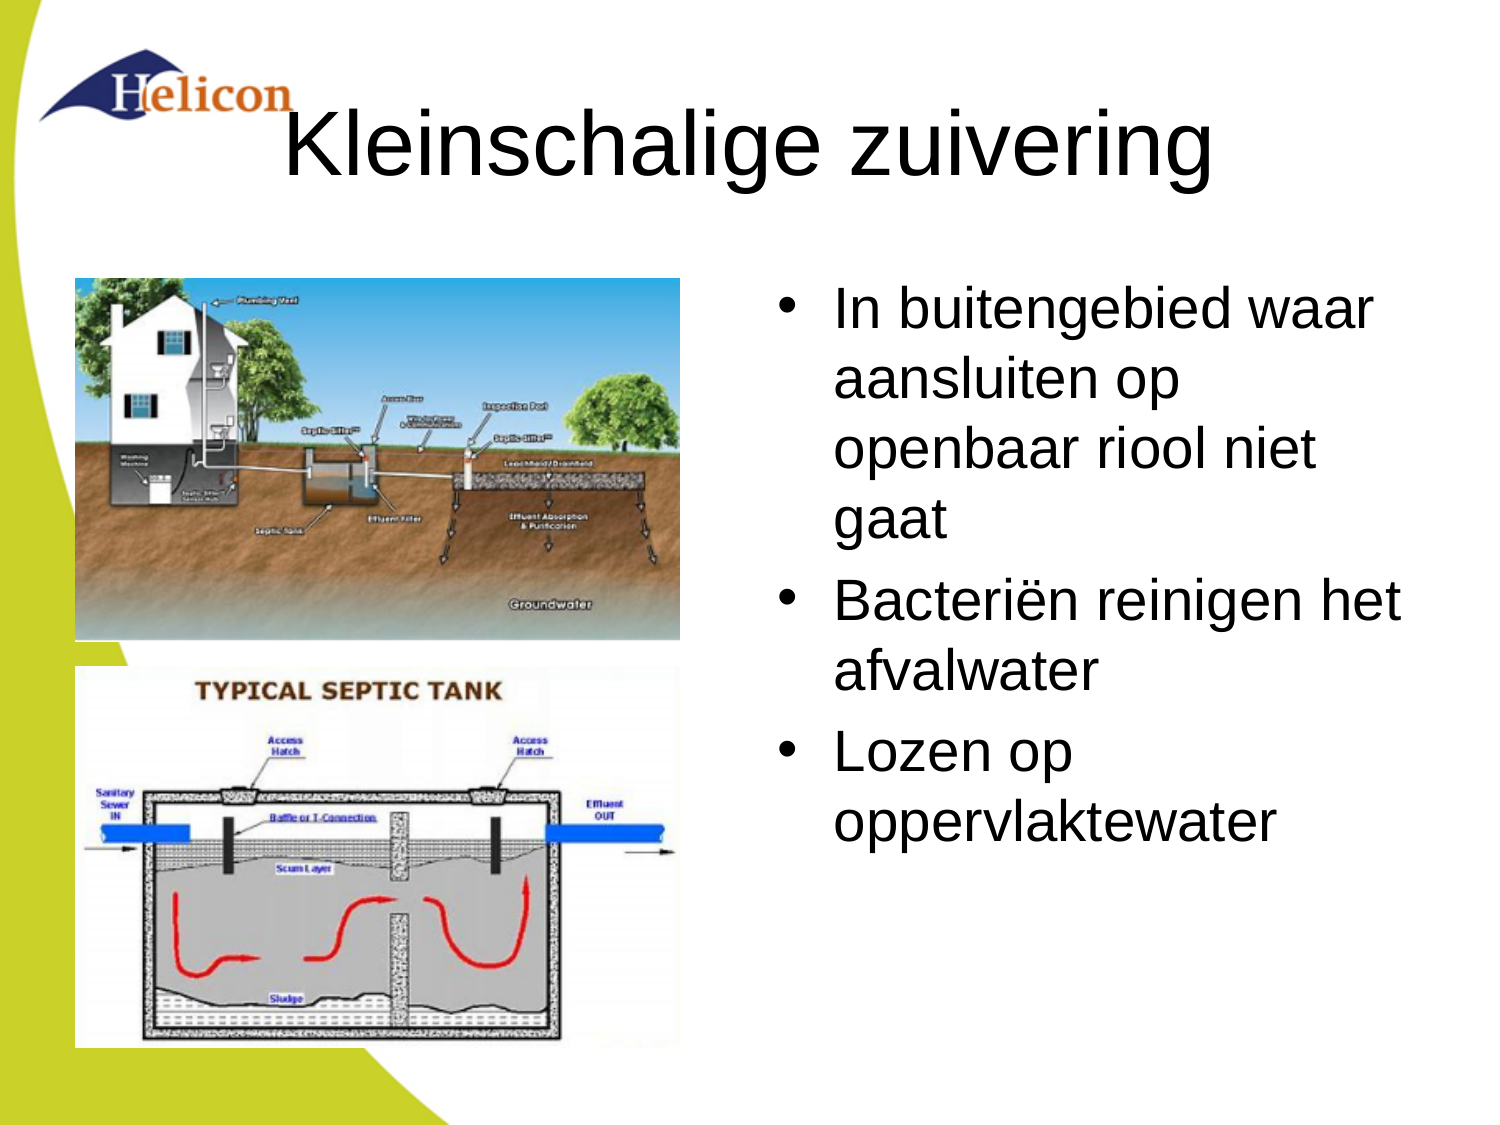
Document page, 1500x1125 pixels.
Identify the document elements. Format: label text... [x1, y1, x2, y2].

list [74, 278, 680, 642]
picture [0, 0, 1500, 1125]
list In buitengebied waar aansluiten op openbaar riool niet gaat Bacteriën reinigen het afvalwater Lozen op oppervlaktewater [762, 262, 1425, 1005]
title Kleinschalige zuivering [75, 45, 1425, 233]
